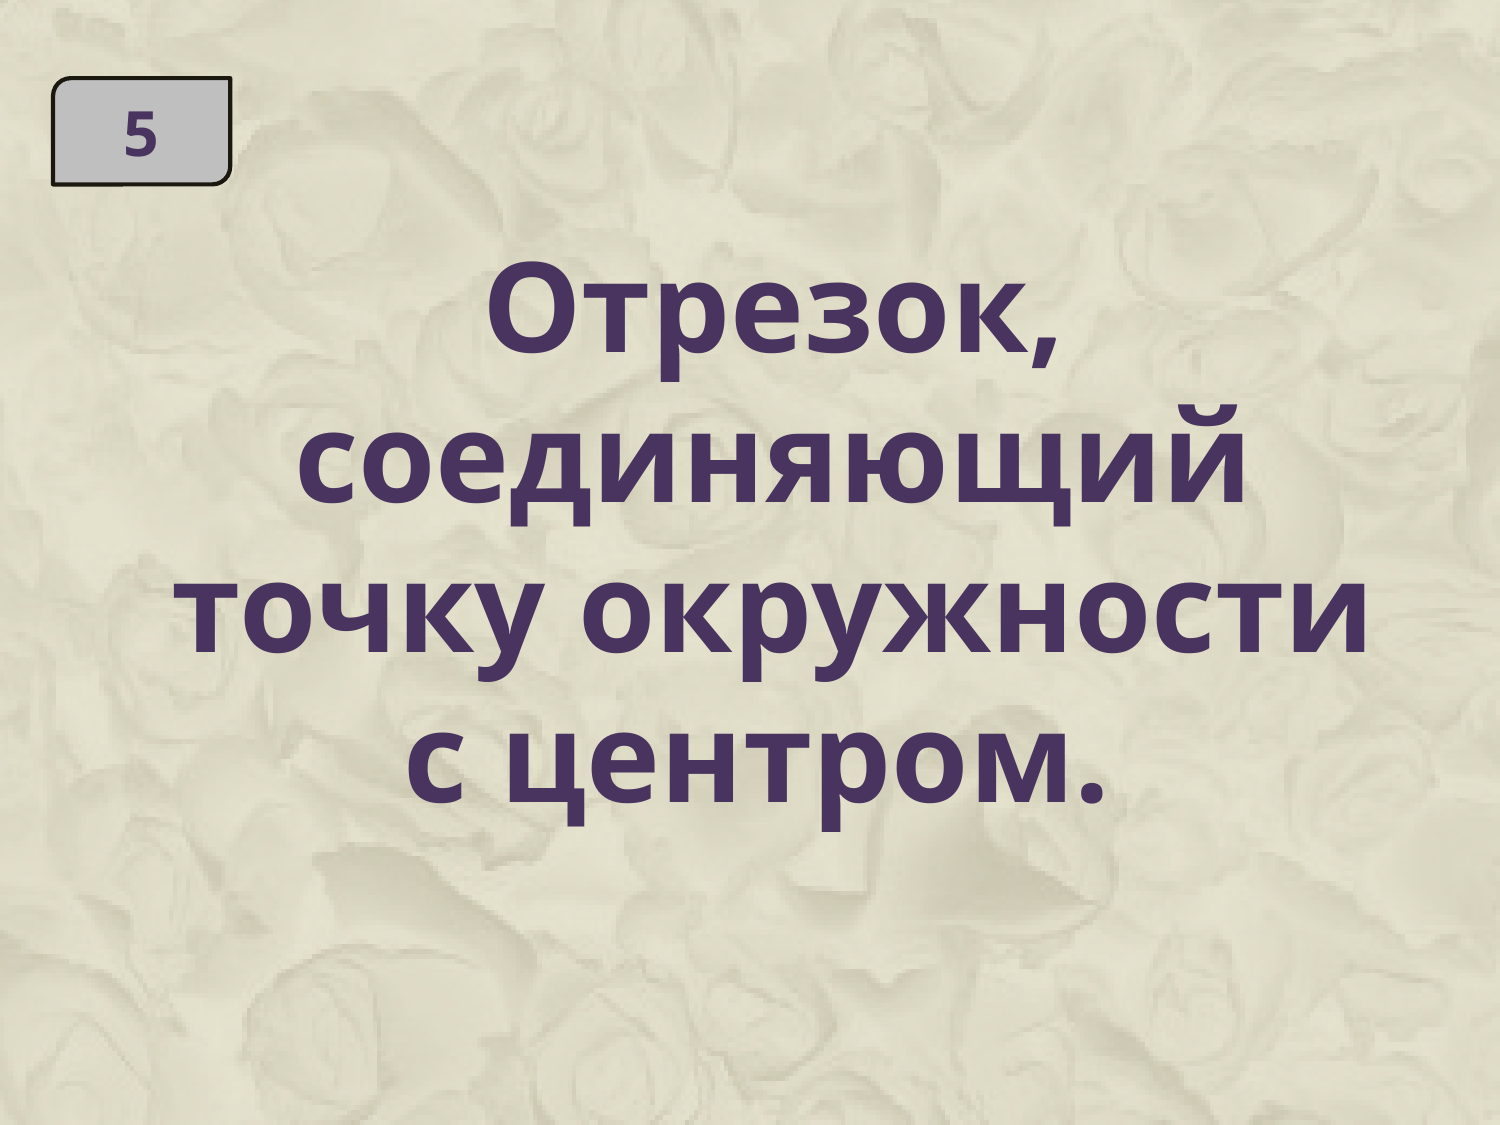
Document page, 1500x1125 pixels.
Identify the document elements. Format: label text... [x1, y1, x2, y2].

text_box Отрезок, соединяющий точку окружности с центром. [112, 219, 1435, 835]
text_box 5 [50, 76, 233, 187]
